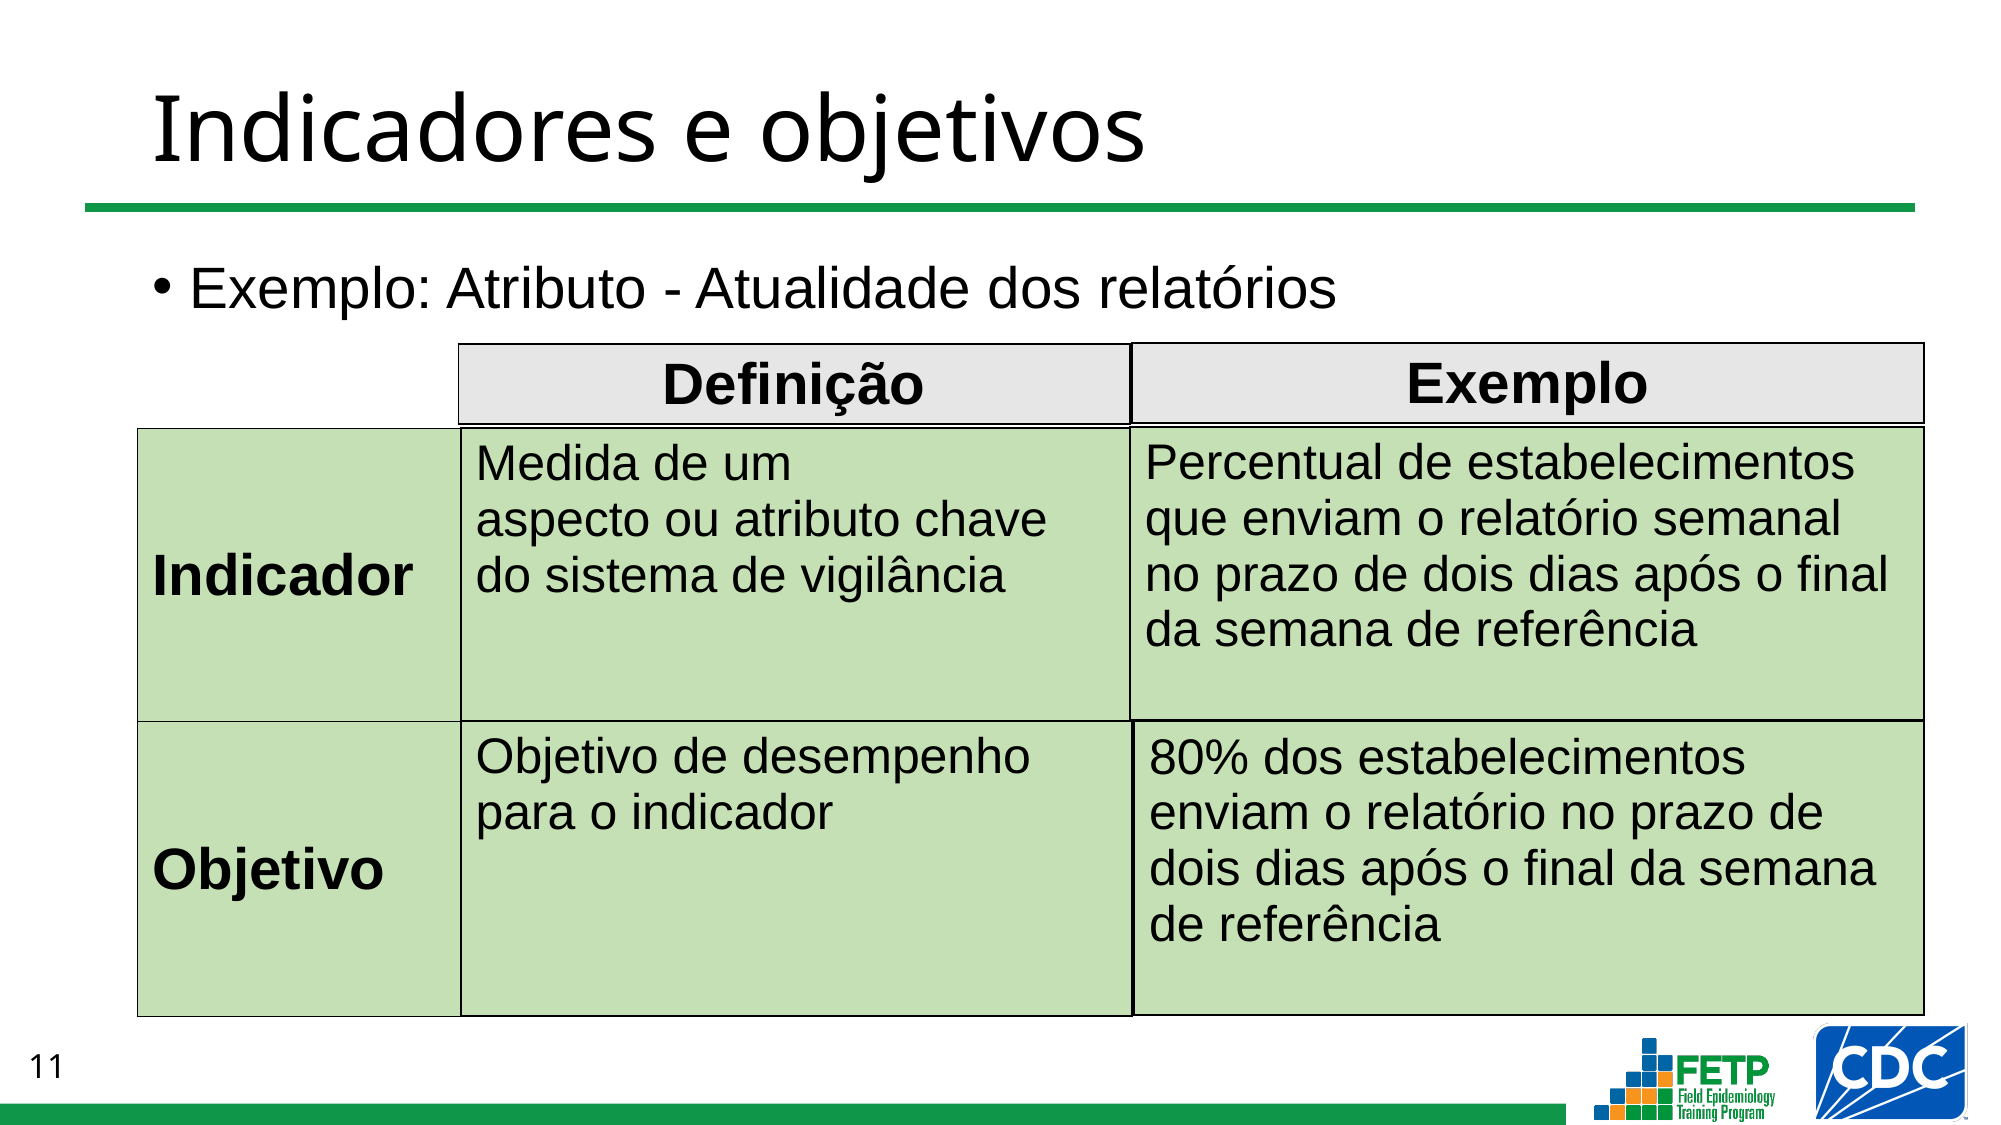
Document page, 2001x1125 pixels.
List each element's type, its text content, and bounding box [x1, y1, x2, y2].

table_header 80% dos estabelecimentos enviam o relatório no prazo de dois dias após o final da semana de referência [1135, 722, 1923, 1014]
picture [1813, 1023, 1968, 1122]
table_header Indicador [138, 429, 460, 721]
title Indicadores e objetivos [137, 75, 1863, 207]
table_header Exemplo [1133, 344, 1923, 422]
table_header Medida de um aspecto ou atributo chave do sistema de vigilância [462, 429, 1129, 720]
table_header Definição [459, 345, 1129, 423]
table_header Objetivo de desempenho para o indicador [462, 722, 1131, 1015]
list Exemplo: Atributo - Atualidade dos relatórios [137, 242, 1863, 428]
picture [1594, 1038, 1775, 1122]
table_header Objetivo [138, 722, 460, 1016]
table_header Percentual de estabelecimentos que enviam o relatório semanal no prazo de dois dias após o final da semana de referência [1131, 428, 1923, 719]
